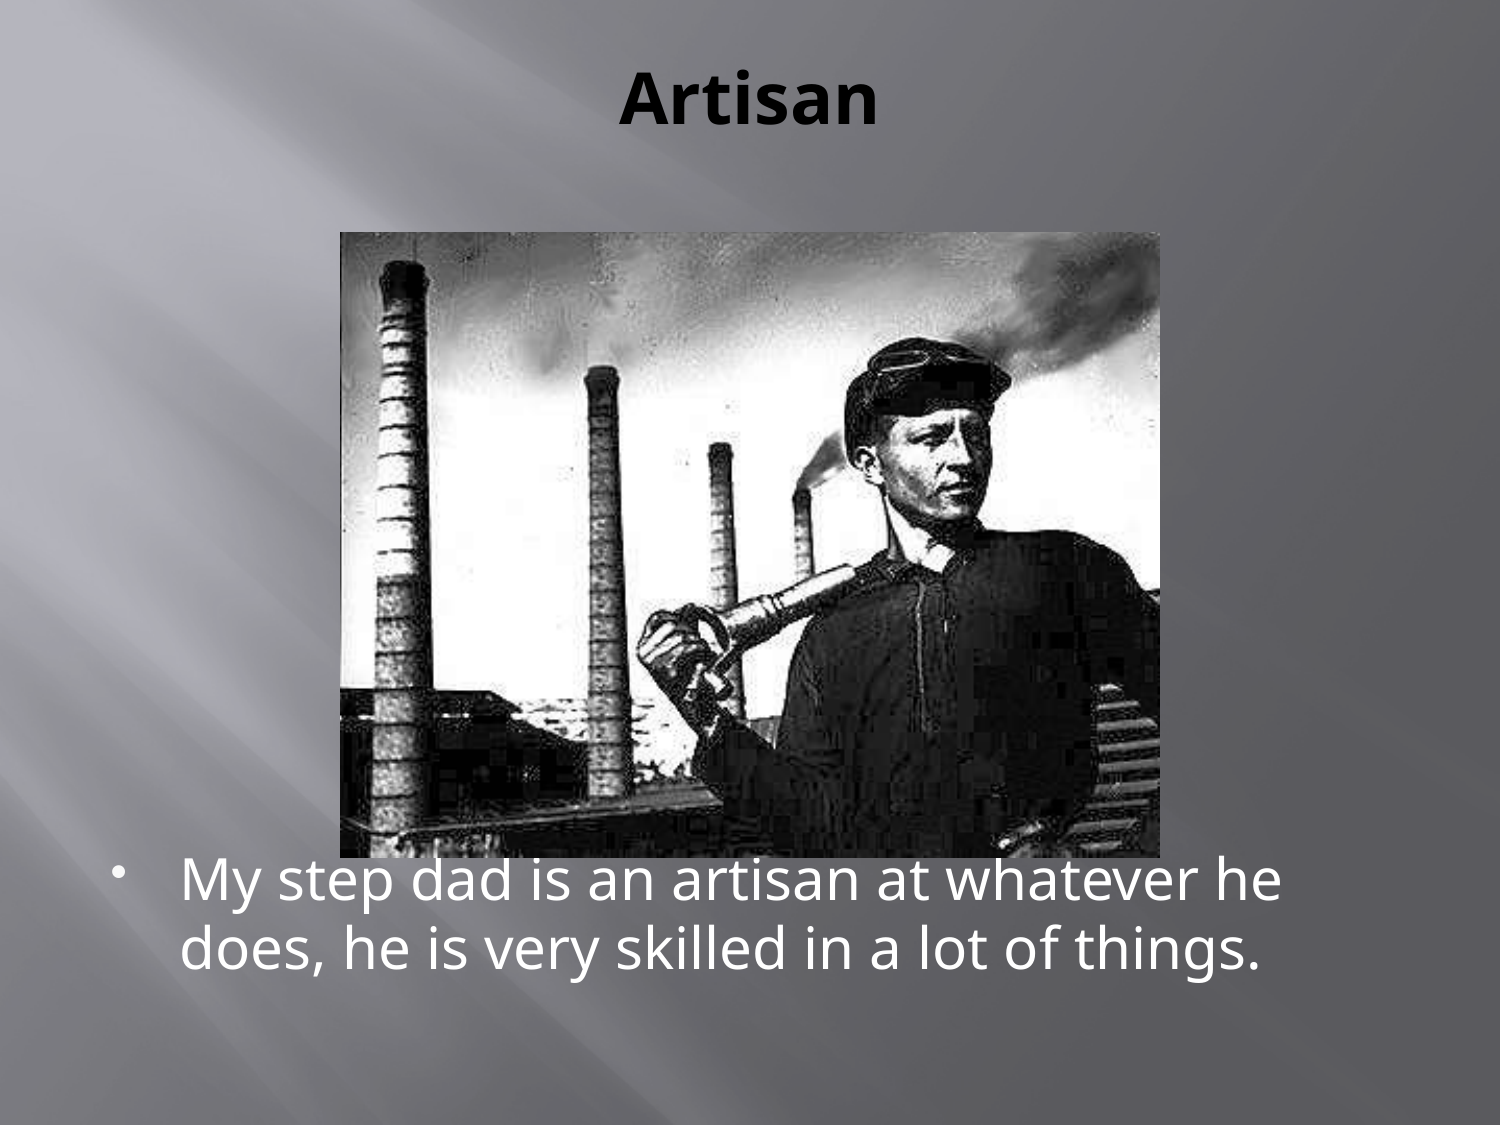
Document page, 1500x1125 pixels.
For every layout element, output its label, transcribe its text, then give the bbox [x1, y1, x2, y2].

list My step dad is an artisan at whatever he does, he is very skilled in a lot of things. [75, 262, 1425, 1035]
picture [340, 232, 1160, 858]
title Artisan [75, 45, 1425, 233]
